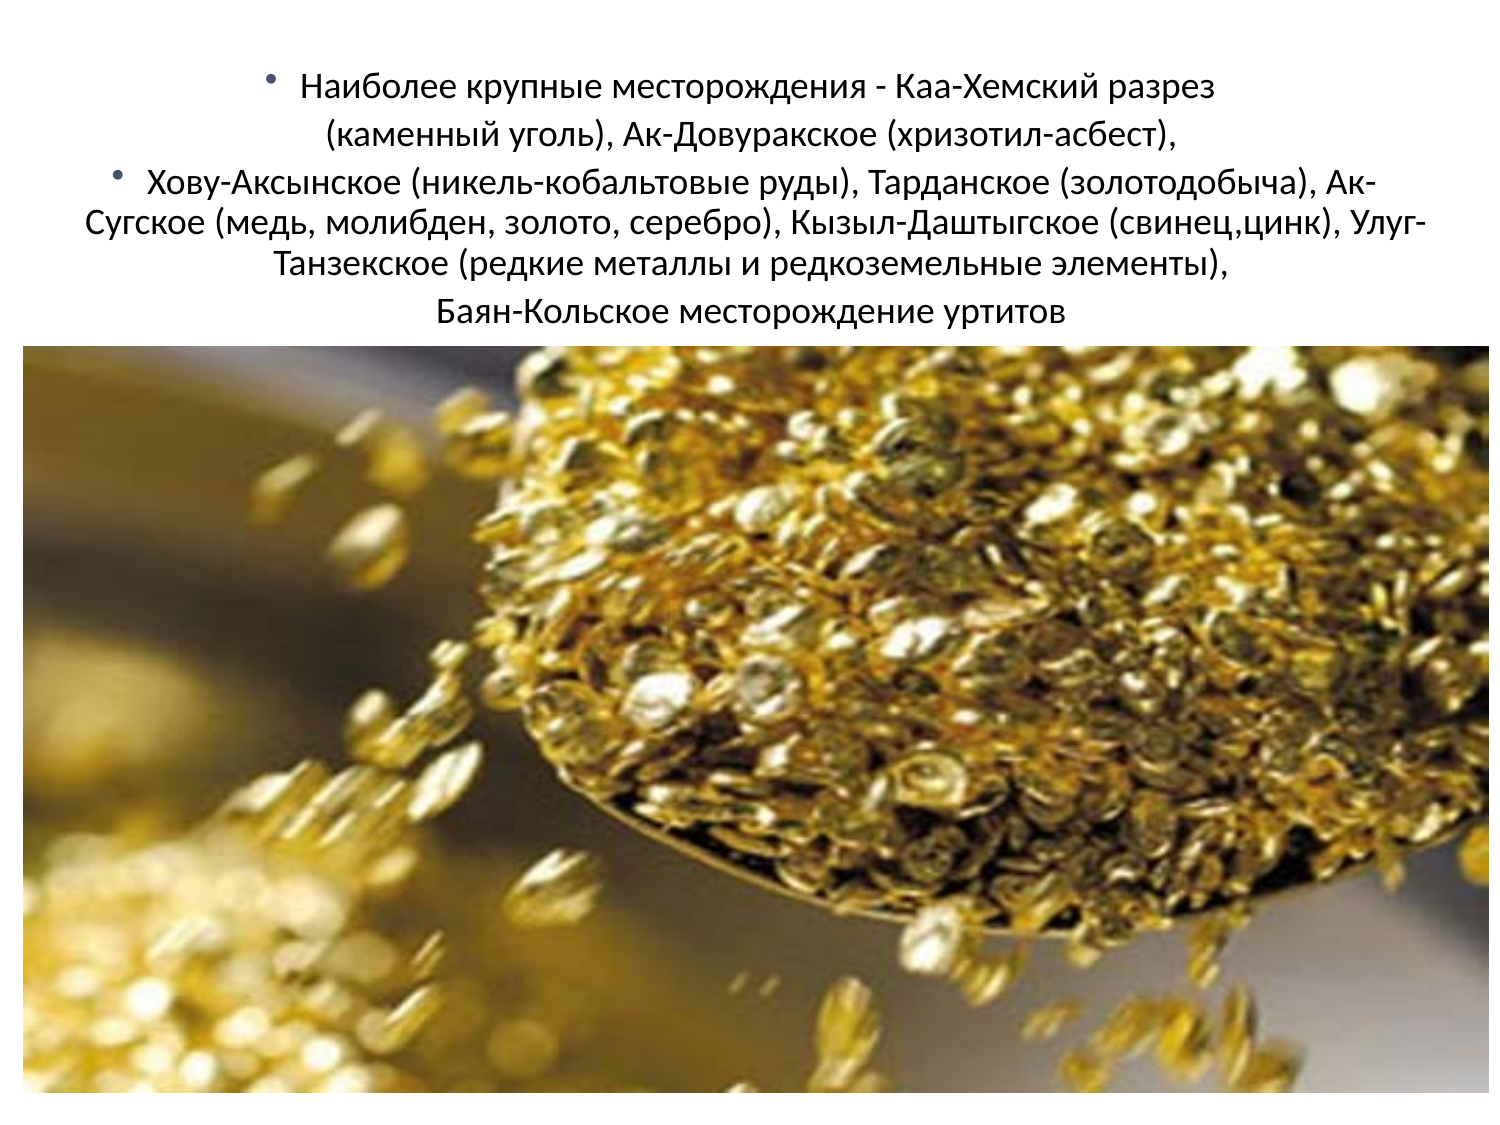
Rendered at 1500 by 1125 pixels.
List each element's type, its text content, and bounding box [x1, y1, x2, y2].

picture [23, 346, 1489, 1093]
text_box Наиболее крупные месторождения - Каа-Хемский разрез (каменный уголь), Ак-Довуракское (хризотил-асбест), Хову-Аксынское (никель-кобальтовые руды), Тарданское (золотодобыча), Ак-Сугское (медь, молибден, золото, серебро), Кызыл-Даштыгское (свинец,цинк), Улуг-Танзекское (редкие металлы и редкоземельные элементы), Баян-Кольское месторождение уртитов [70, 58, 1442, 339]
